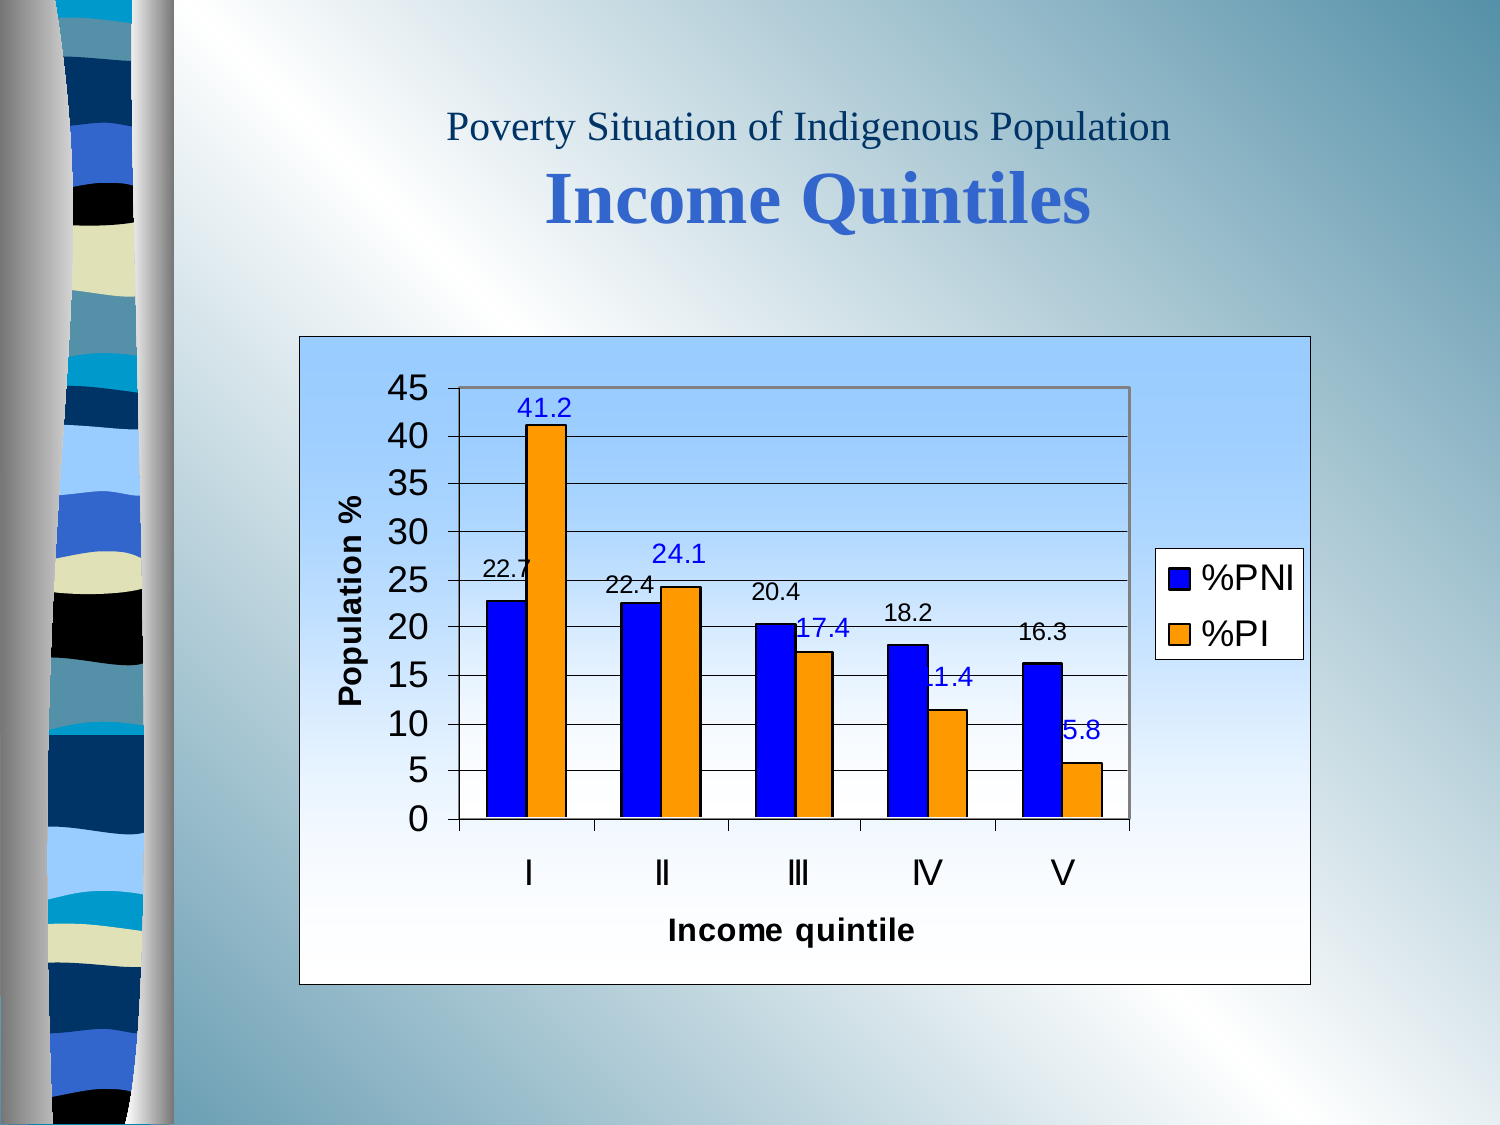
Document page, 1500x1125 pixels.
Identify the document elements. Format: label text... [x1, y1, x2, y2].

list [287, 324, 1325, 996]
title Poverty Situation of Indigenous Population Income Quintiles [149, 74, 1468, 263]
